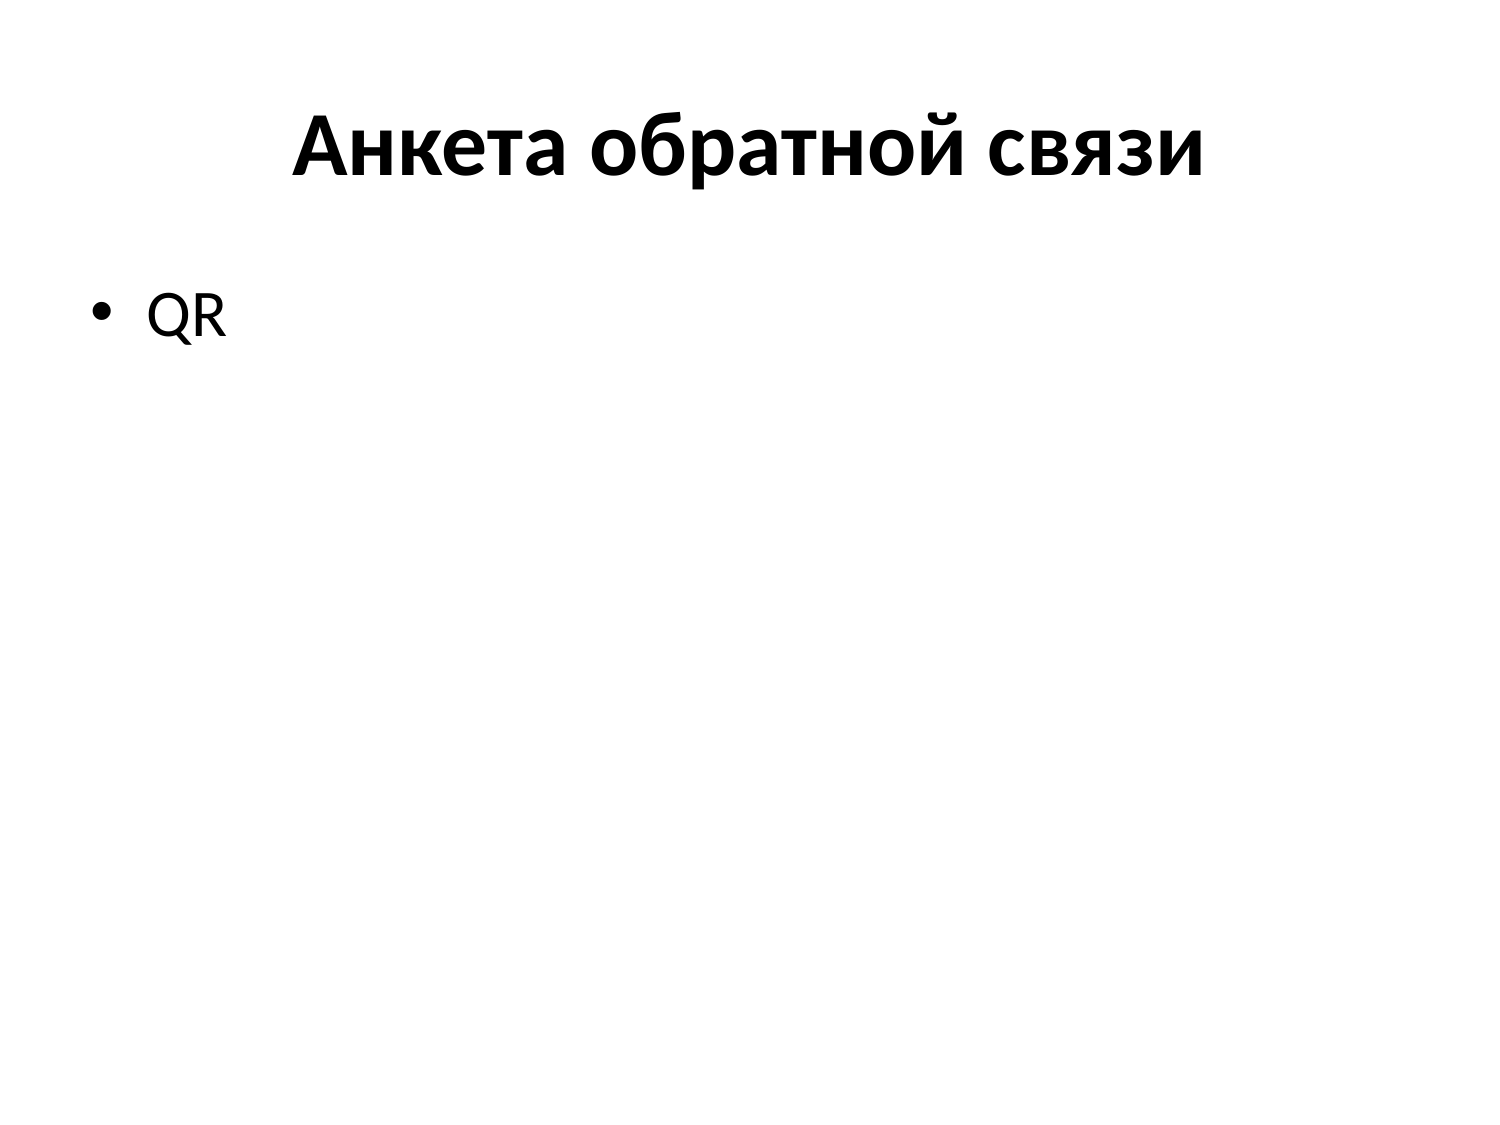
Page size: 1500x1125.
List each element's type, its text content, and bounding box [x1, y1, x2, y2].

title Анкета обратной связи [75, 45, 1425, 233]
list QR [75, 262, 1425, 1005]
